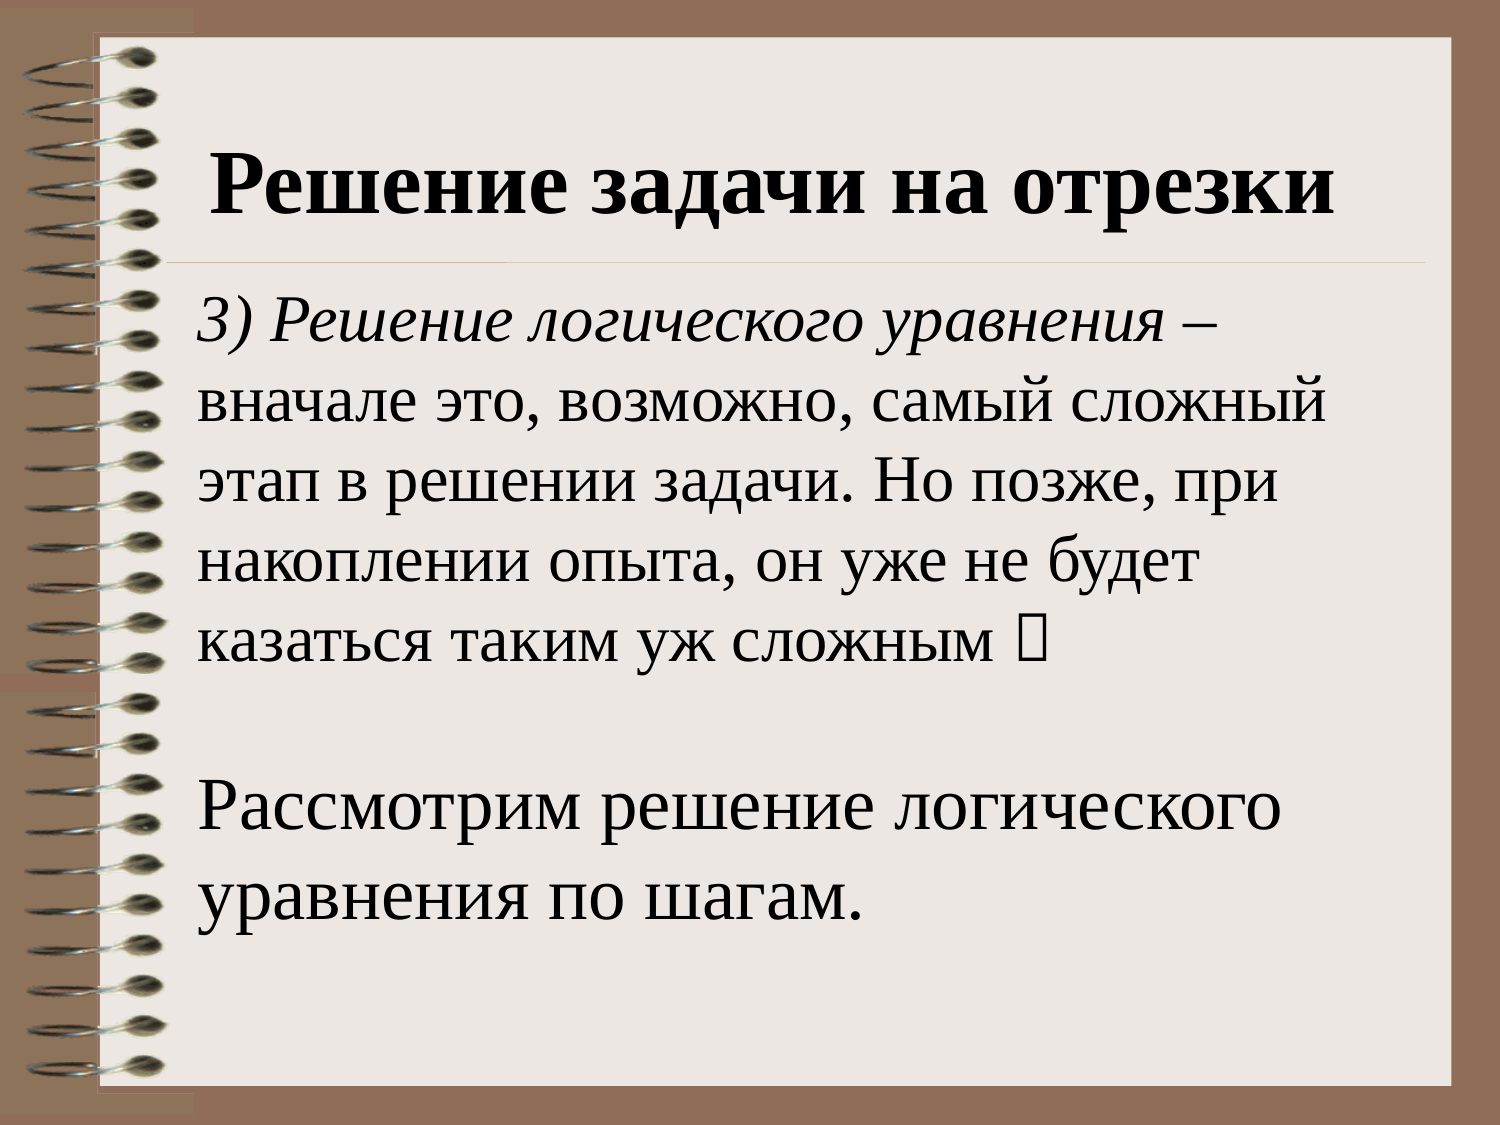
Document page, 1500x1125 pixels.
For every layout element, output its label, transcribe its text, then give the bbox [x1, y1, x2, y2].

text_box Решение задачи на отрезки [194, 114, 1436, 240]
text_box 3) Решение логического уравнения –вначале это, возможно, самый сложный этап в решении задачи. Но позже, при накоплении опыта, он уже не будет казаться таким уж сложным  Рассмотрим решение логического уравнения по шагам. [182, 267, 1400, 942]
picture [0, 8, 194, 674]
picture [0, 692, 194, 1115]
